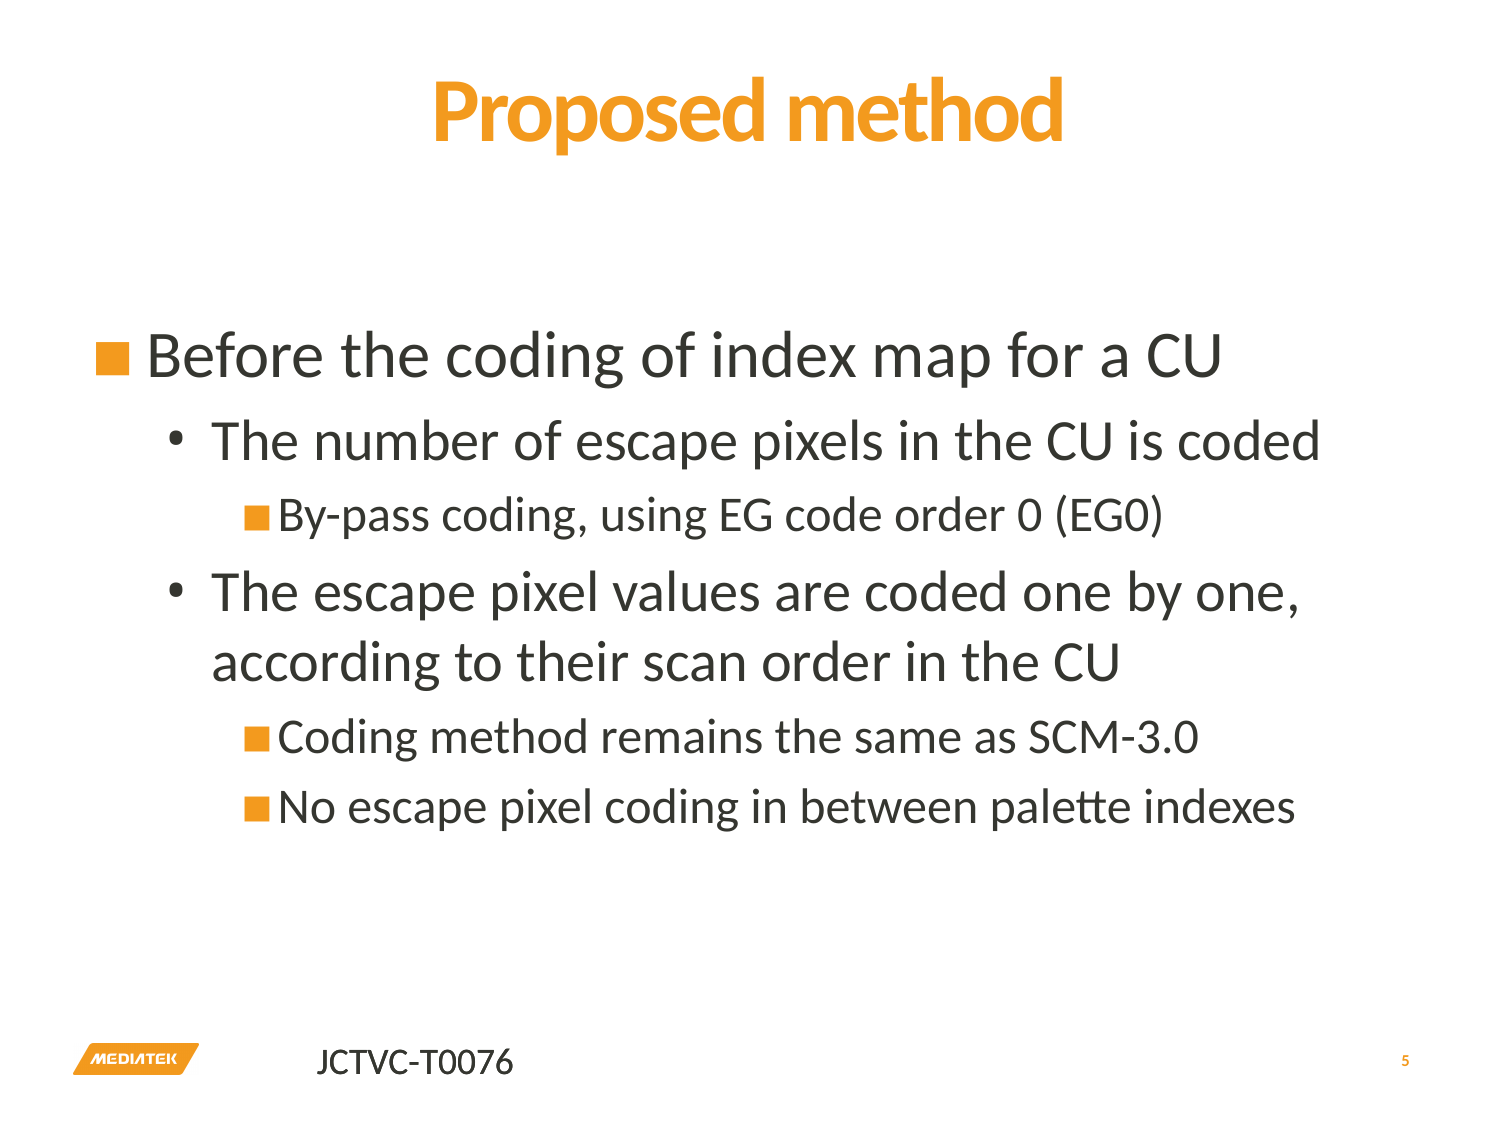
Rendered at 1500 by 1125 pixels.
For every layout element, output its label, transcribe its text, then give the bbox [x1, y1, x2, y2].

picture [73, 1043, 199, 1075]
slide_number 5 [1251, 1029, 1425, 1090]
title Proposed method [75, 70, 1425, 257]
list Before the coding of index map for a CU The number of escape pixels in the CU is coded By-pass coding, using EG code order 0 (EG0) The escape pixel values are coded one by one, according to their scan order in the CU Coding method remains the same as SCM-3.0 No escape pixel coding in between palette indexes [75, 302, 1425, 1014]
